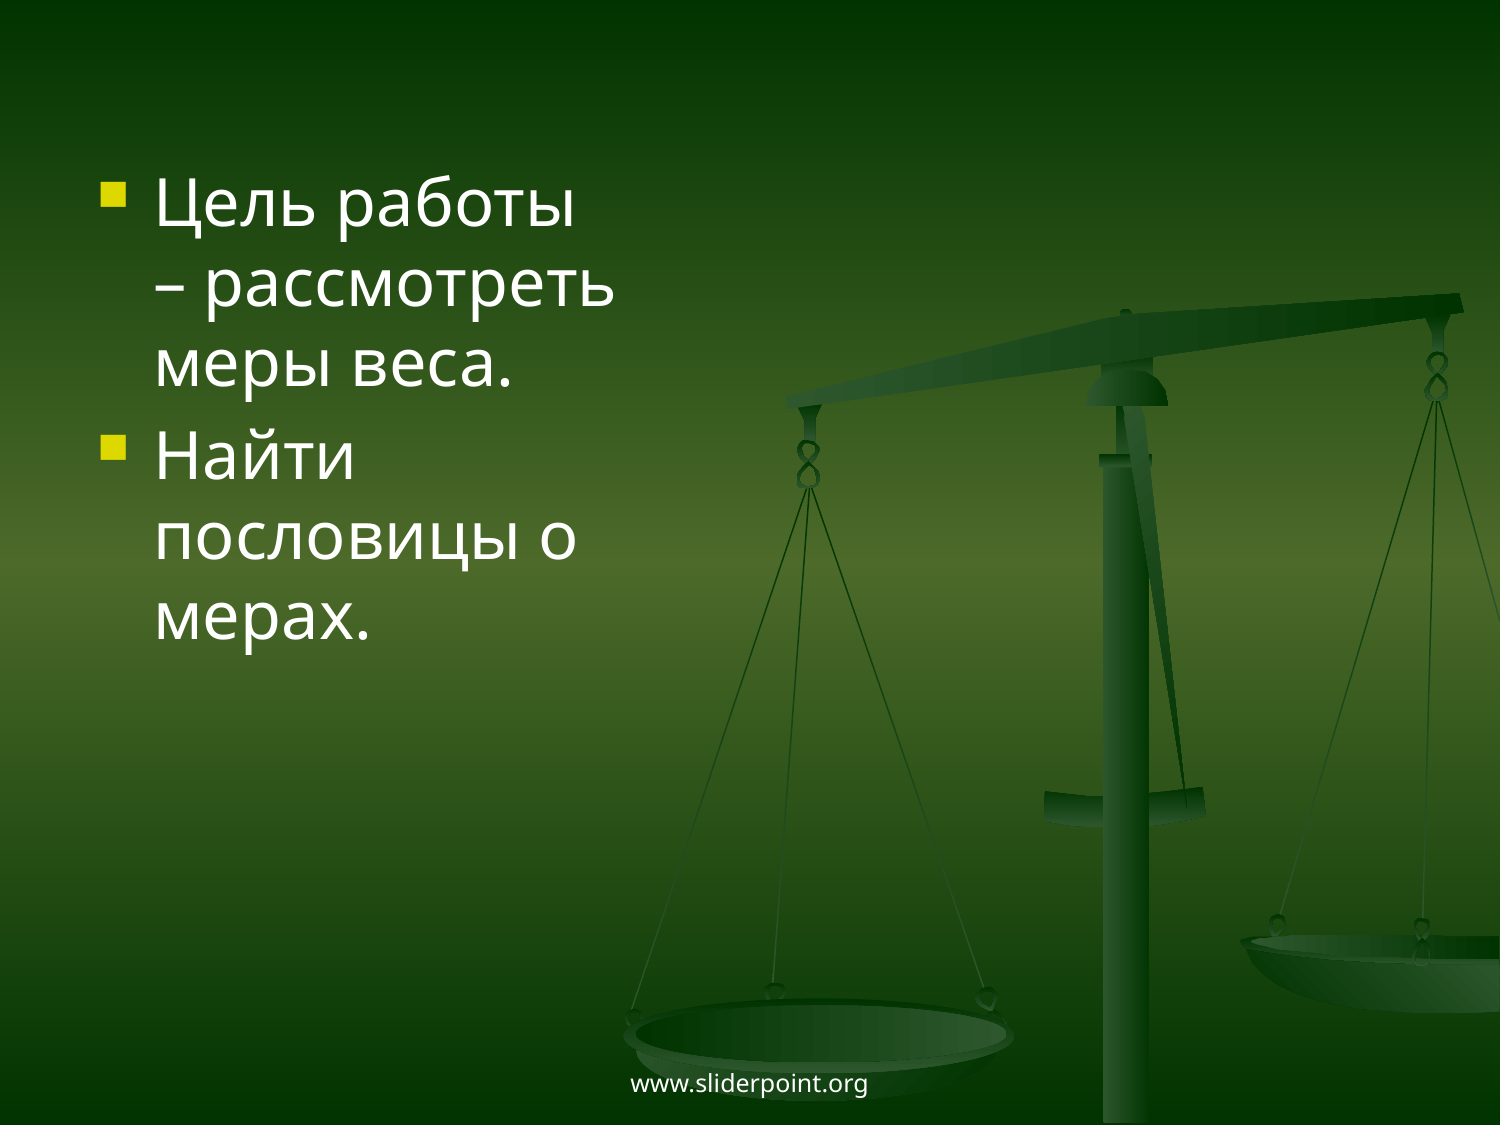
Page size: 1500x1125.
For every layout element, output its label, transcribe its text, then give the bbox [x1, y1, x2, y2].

footer www.sliderpoint.org [512, 1029, 988, 1106]
list Цель работы – рассмотреть меры веса. Найти пословицы о мерах. [81, 152, 640, 896]
